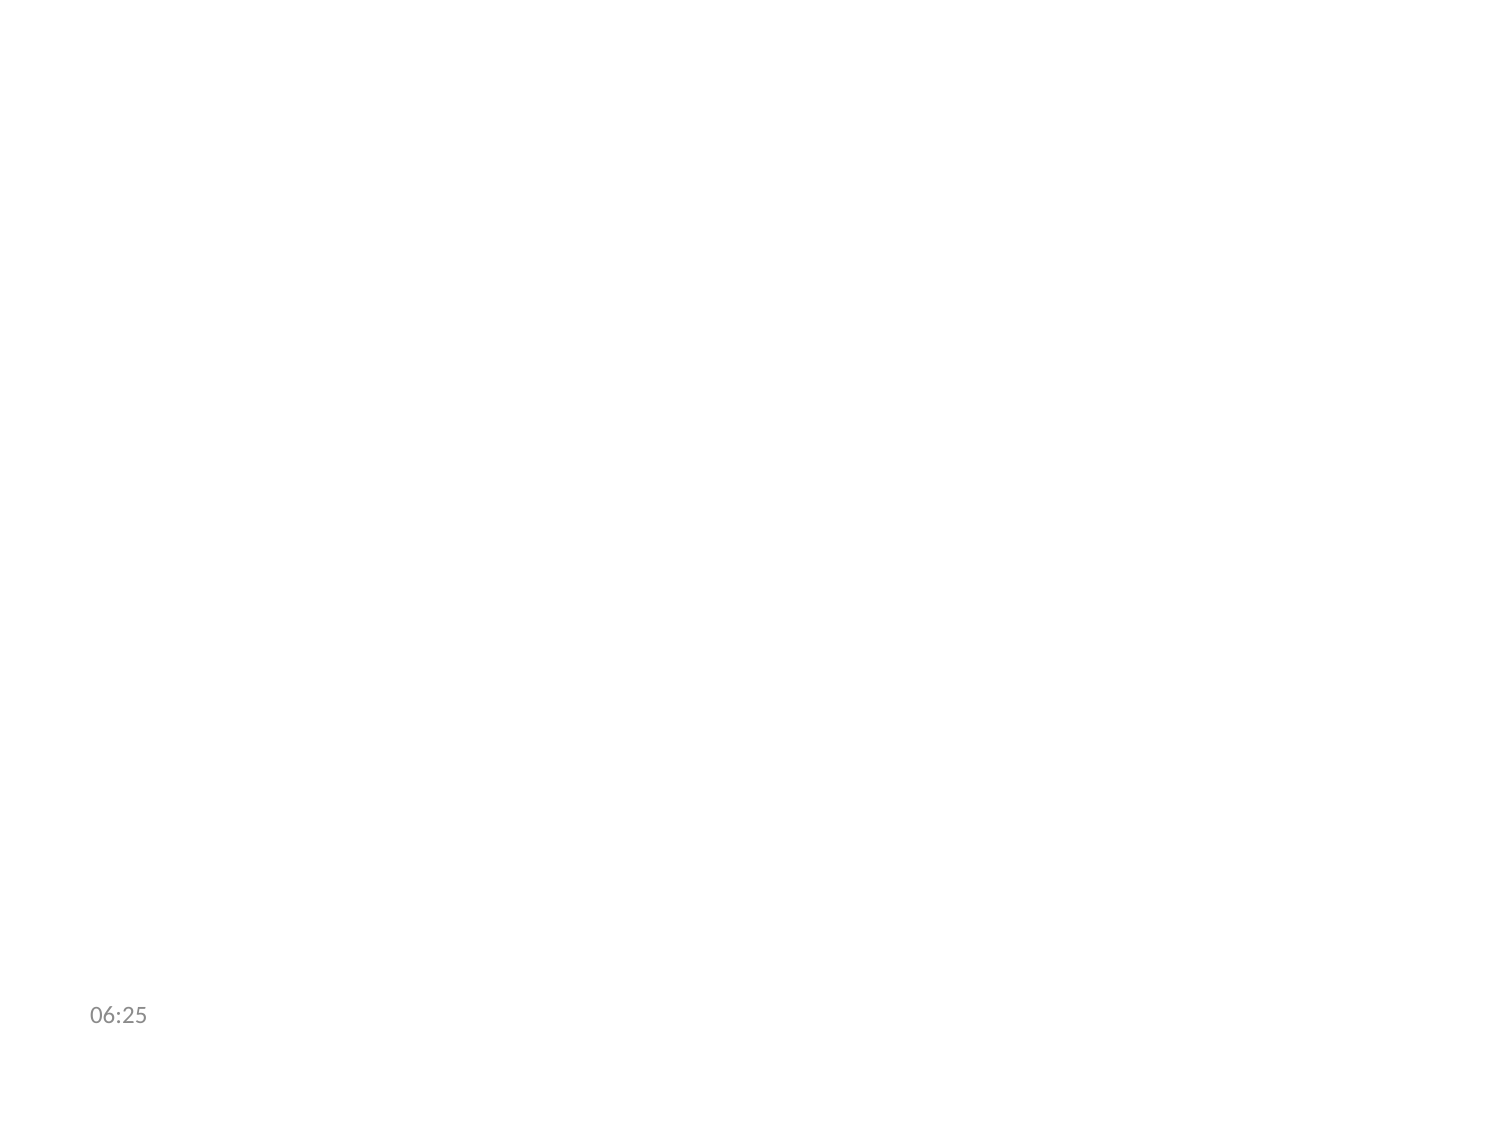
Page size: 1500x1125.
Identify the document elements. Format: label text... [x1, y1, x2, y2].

text_box 15:35 [75, 983, 425, 1044]
